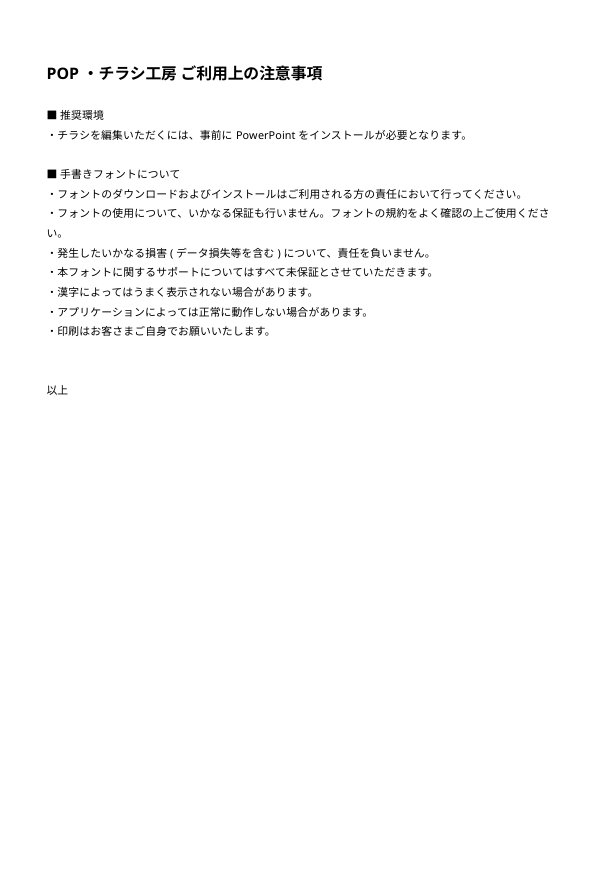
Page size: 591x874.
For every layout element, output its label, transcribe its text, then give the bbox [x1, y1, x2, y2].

text_box POP・チラシ工房 ご利用上の注意事項 ■推奨環境 ・チラシを編集いただくには、事前にPowerPointをインストールが必要となります。 ■手書きフォントについて ・フォントのダウンロードおよびインストールはご利用される方の責任において行ってください。 ・フォントの使用について、いかなる保証も行いません。フォントの規約をよく確認の上ご使用ください。 ・発生したいかなる損害(データ損失等を含む)について、責任を負いません。 ・本フォントに関するサポートについてはすべて未保証とさせていただきます。 ・漢字によってはうまく表示されない場合があります。 ・アプリケーションによっては正常に動作しない場合があります。 ・印刷はお客さまご自身でお願いいたします。 以上 [31, 45, 575, 461]
